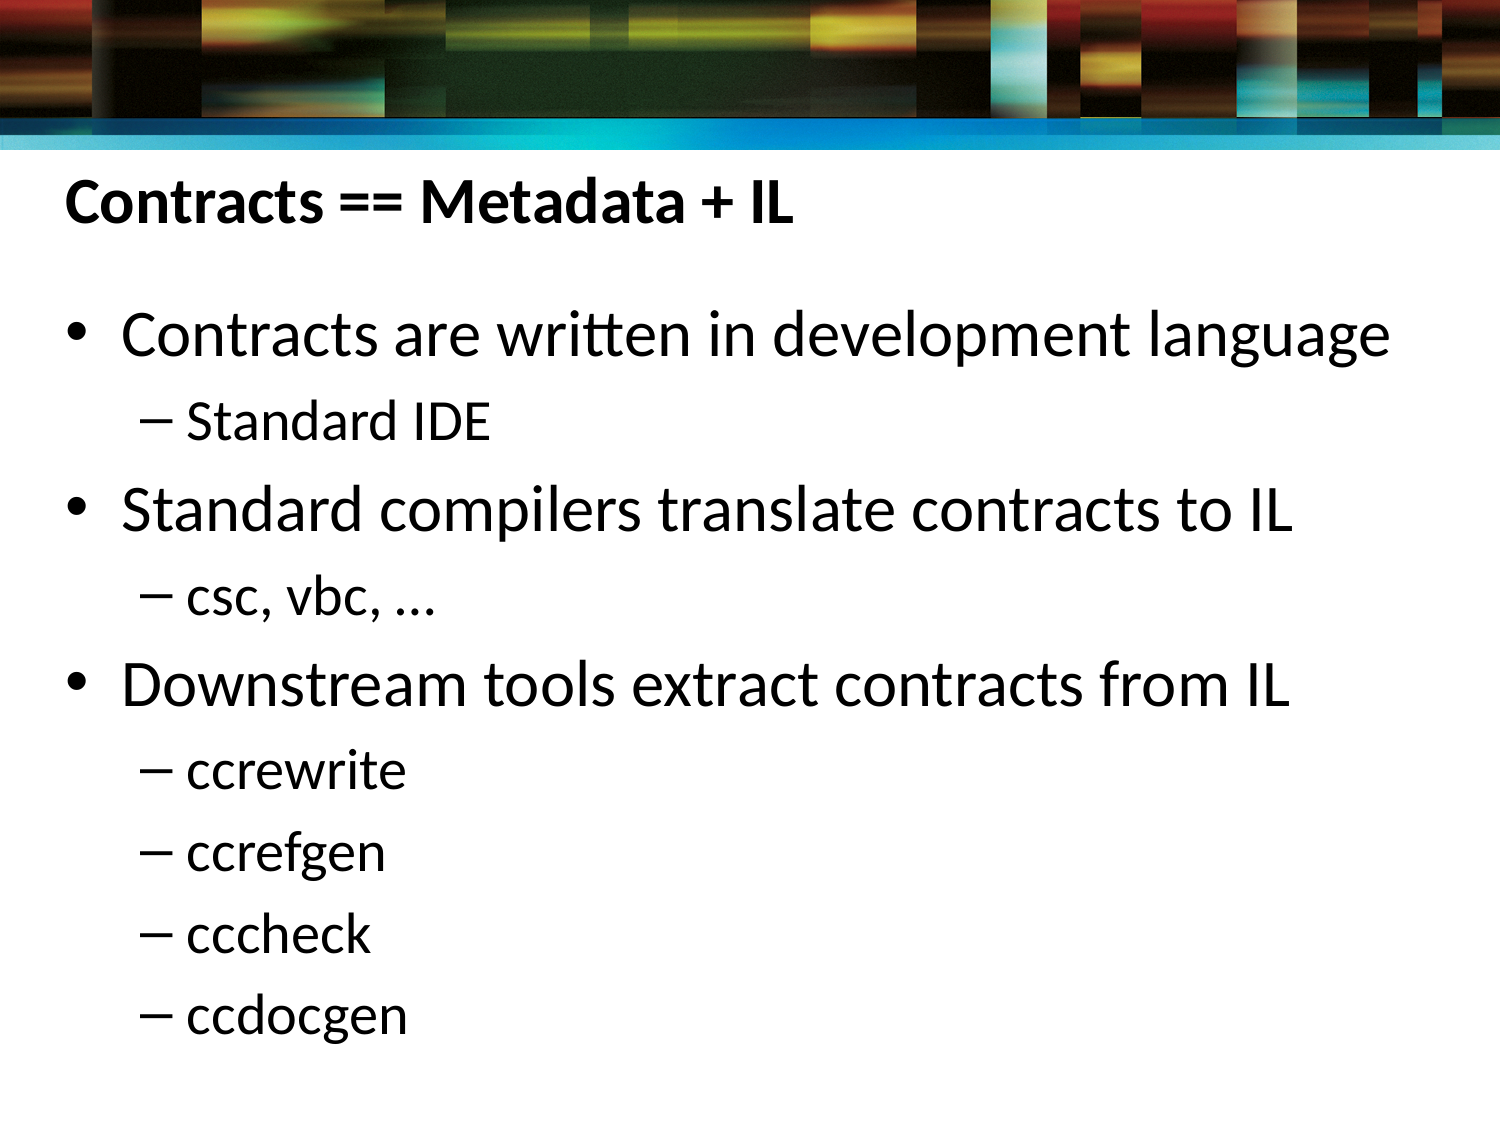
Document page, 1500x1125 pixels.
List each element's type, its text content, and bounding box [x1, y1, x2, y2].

picture [0, 0, 1500, 150]
title Contracts == Metadata + IL [50, 149, 1450, 246]
list Contracts are written in development language Standard IDE Standard compilers translate contracts to IL csc, vbc, … Downstream tools extract contracts from IL ccrewrite ccrefgen cccheck ccdocgen [50, 282, 1450, 1063]
